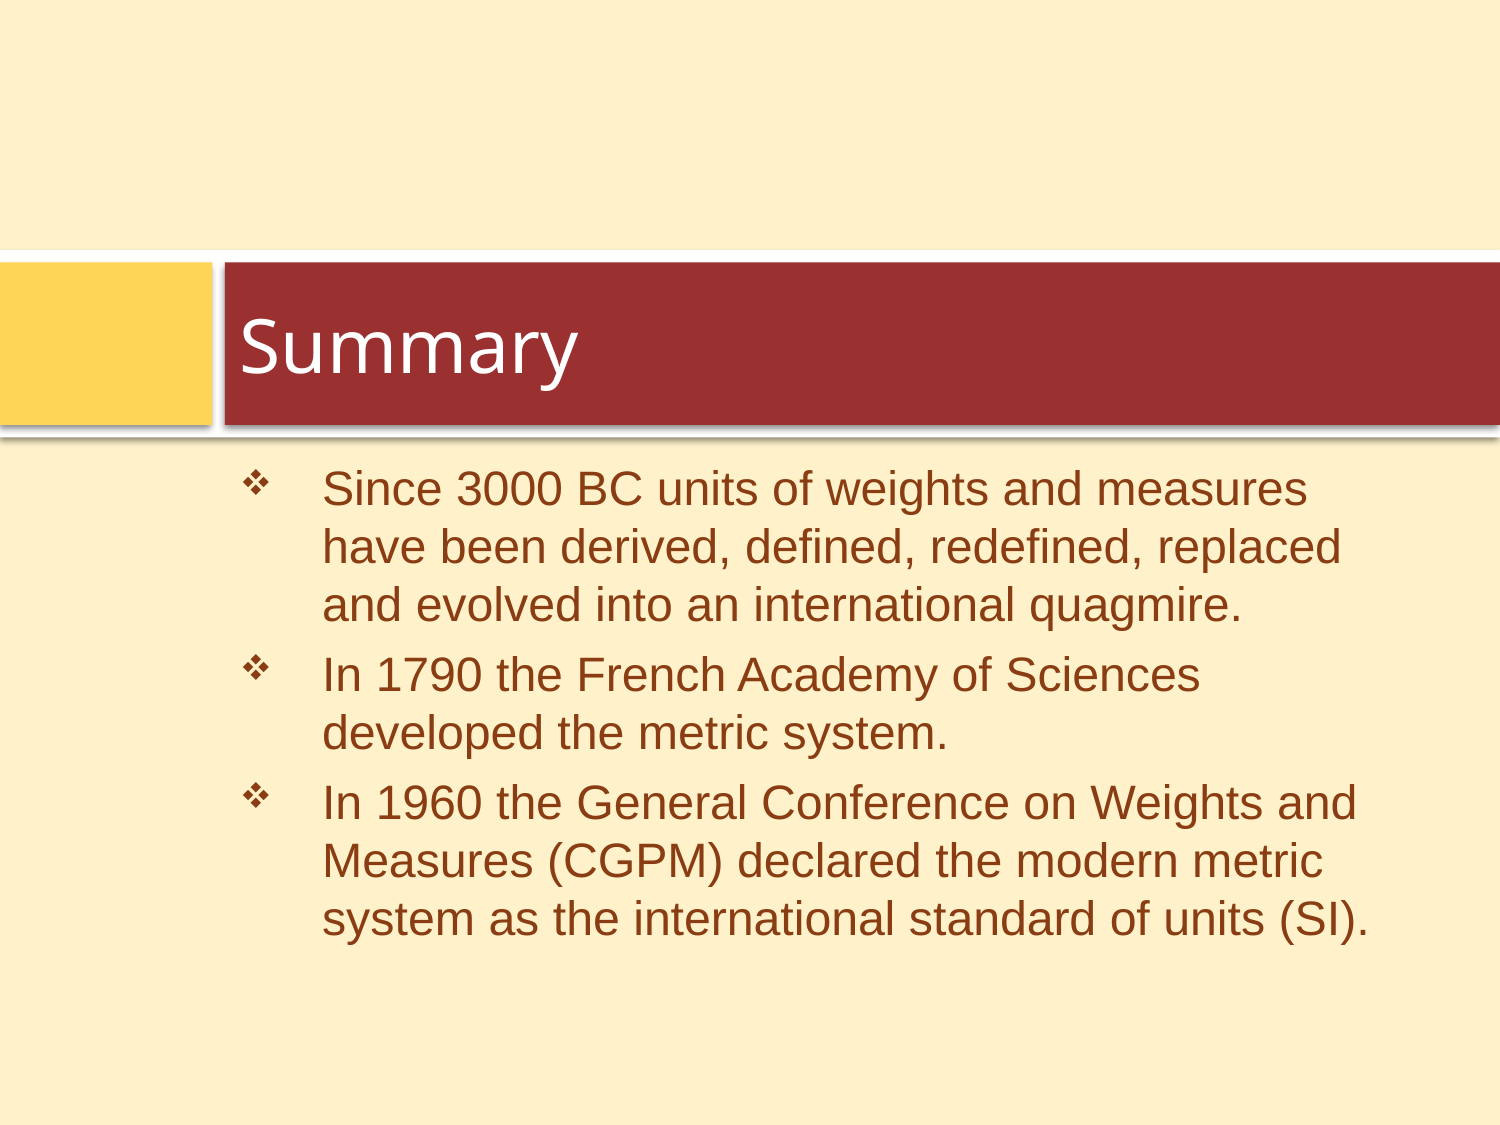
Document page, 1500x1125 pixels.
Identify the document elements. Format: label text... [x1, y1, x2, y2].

title Summary [225, 262, 1475, 425]
list Since 3000 BC units of weights and measures have been derived, defined, redefined, replaced and evolved into an international quagmire. In 1790 the French Academy of Sciences developed the metric system. In 1960 the General Conference on Weights and Measures (CGPM) declared the modern metric system as the international standard of units (SI). [225, 450, 1394, 1004]
